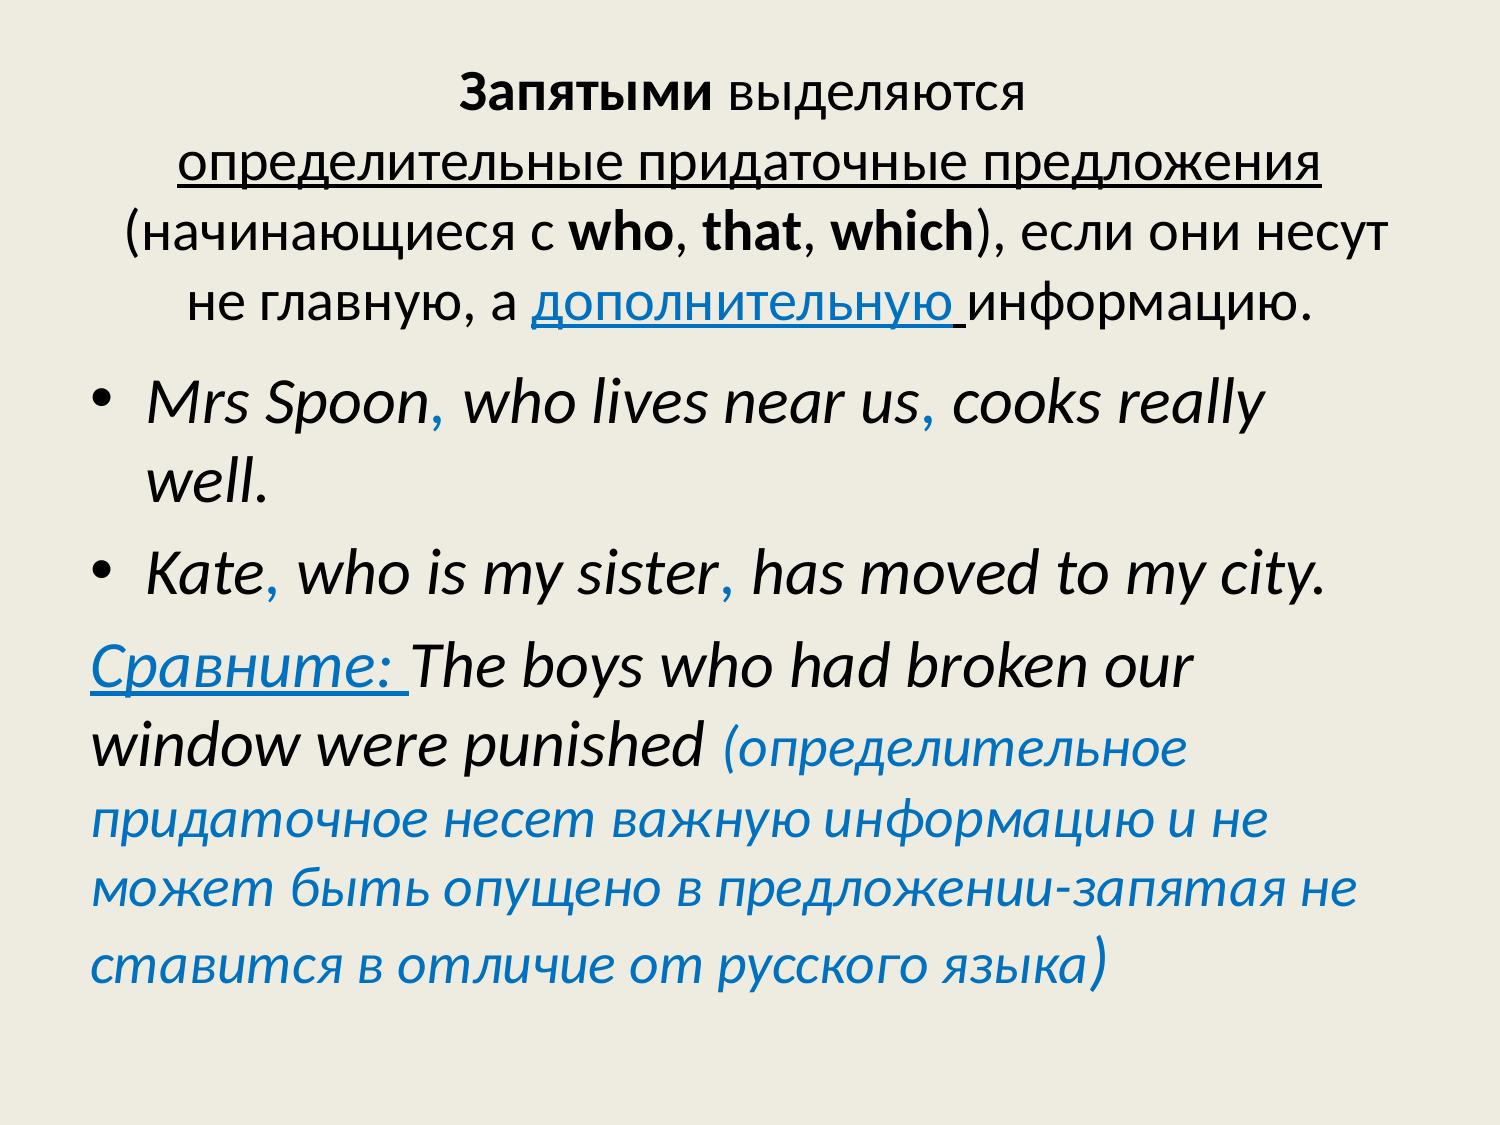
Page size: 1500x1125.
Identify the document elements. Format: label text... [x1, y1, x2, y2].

title Запятыми выделяются определительные придаточные предложения (начинающиеся с who, that, which), если они несут не главную, а дополнительную информацию. [75, 45, 1425, 349]
list Mrs Spoon, who lives near us, cooks really well. Kate, who is my sister, has moved to my city. Сравните: The boys who had broken our window were punished (определительное придаточное несет важную информацию и не может быть опущено в предложении-запятая не ставится в отличие от русского языка) [75, 349, 1425, 1005]
